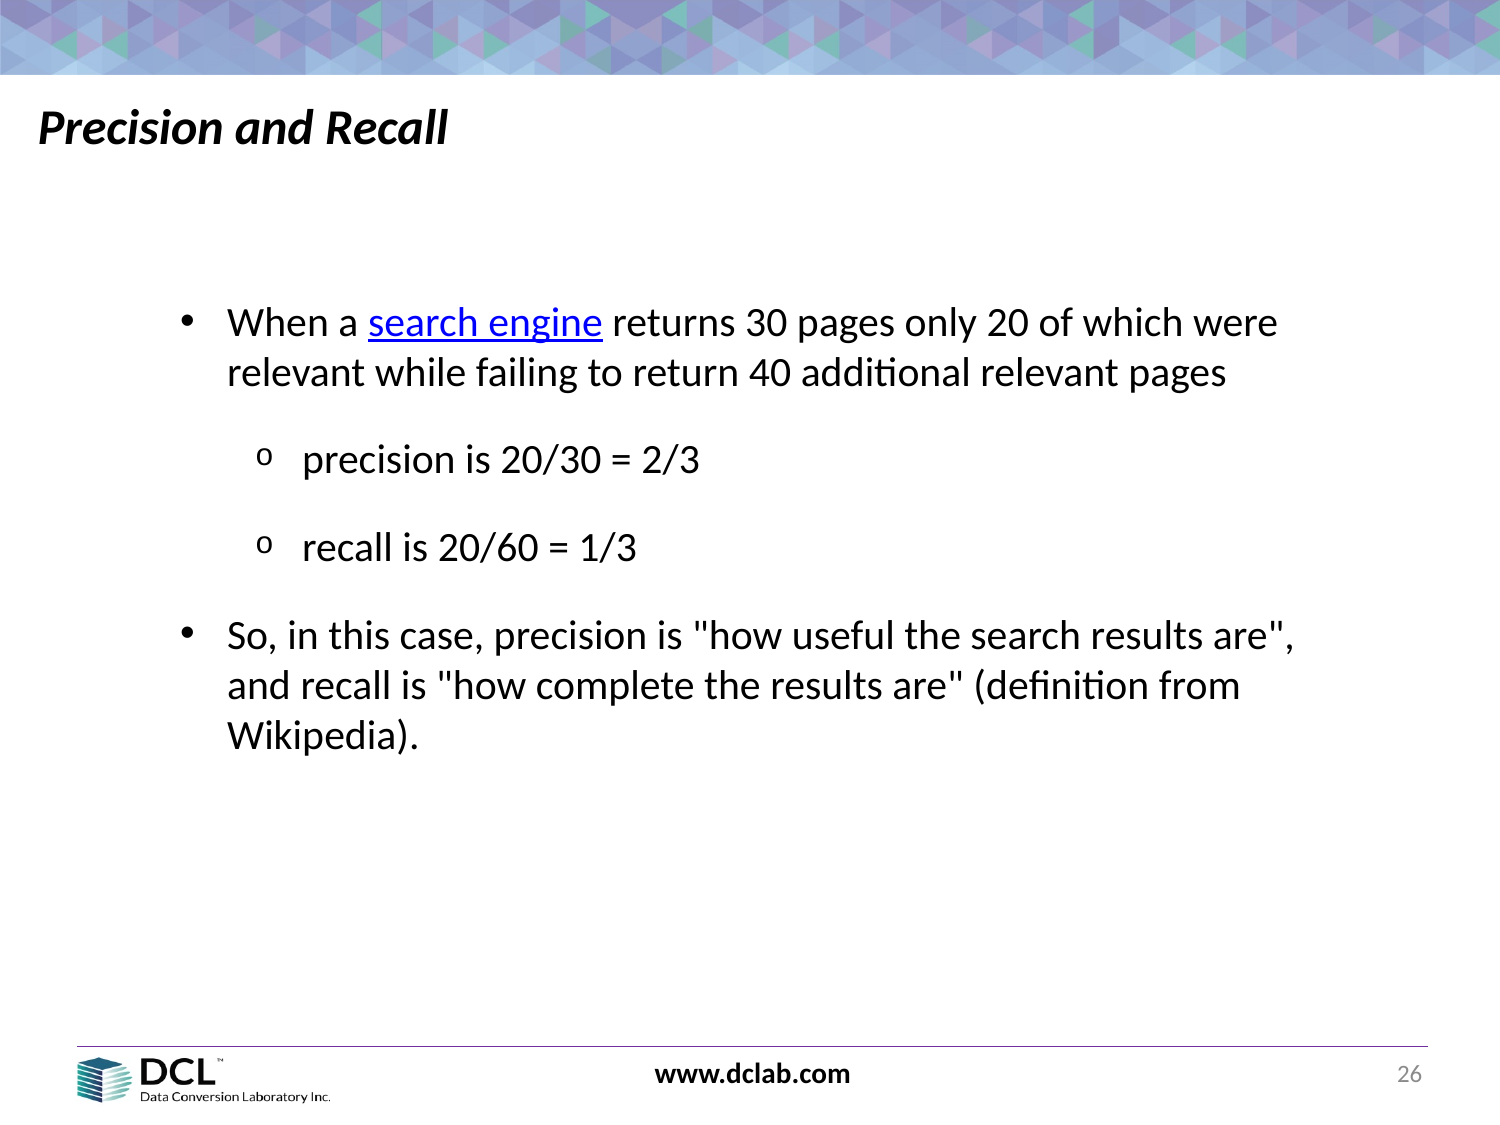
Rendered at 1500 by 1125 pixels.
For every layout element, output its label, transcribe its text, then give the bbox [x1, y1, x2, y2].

text_box When a search engine returns 30 pages only 20 of which were relevant while failing to return 40 additional relevant pages precision is 20/30 = 2/3 recall is 20/60 = 1/3 So, in this case, precision is "how useful the search results are", and recall is "how complete the results are" (definition from Wikipedia). [165, 287, 1353, 765]
picture [0, 0, 1500, 75]
picture [75, 1057, 330, 1107]
slide_number 26 [1087, 1042, 1438, 1103]
text_box Precision and Recall [30, 86, 1363, 162]
